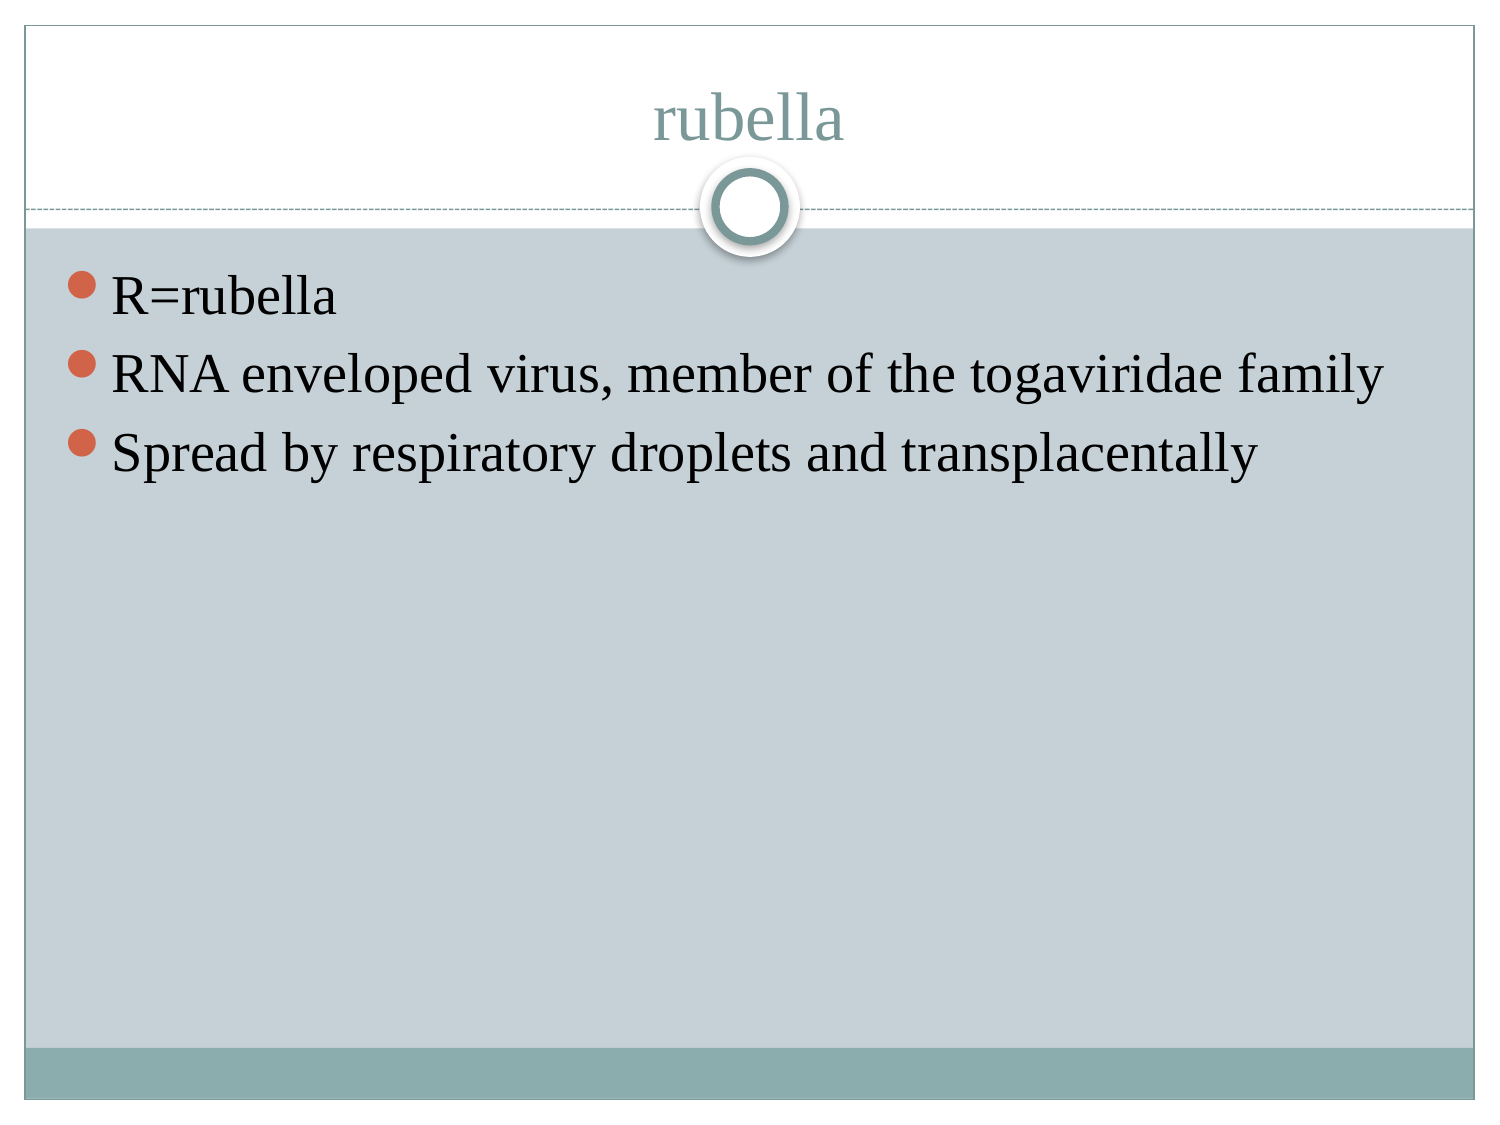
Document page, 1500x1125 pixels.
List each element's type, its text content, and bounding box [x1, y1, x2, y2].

list R=rubella RNA enveloped virus, member of the togaviridae family Spread by respiratory droplets and transplacentally [49, 250, 1445, 1001]
title rubella [49, 37, 1450, 162]
